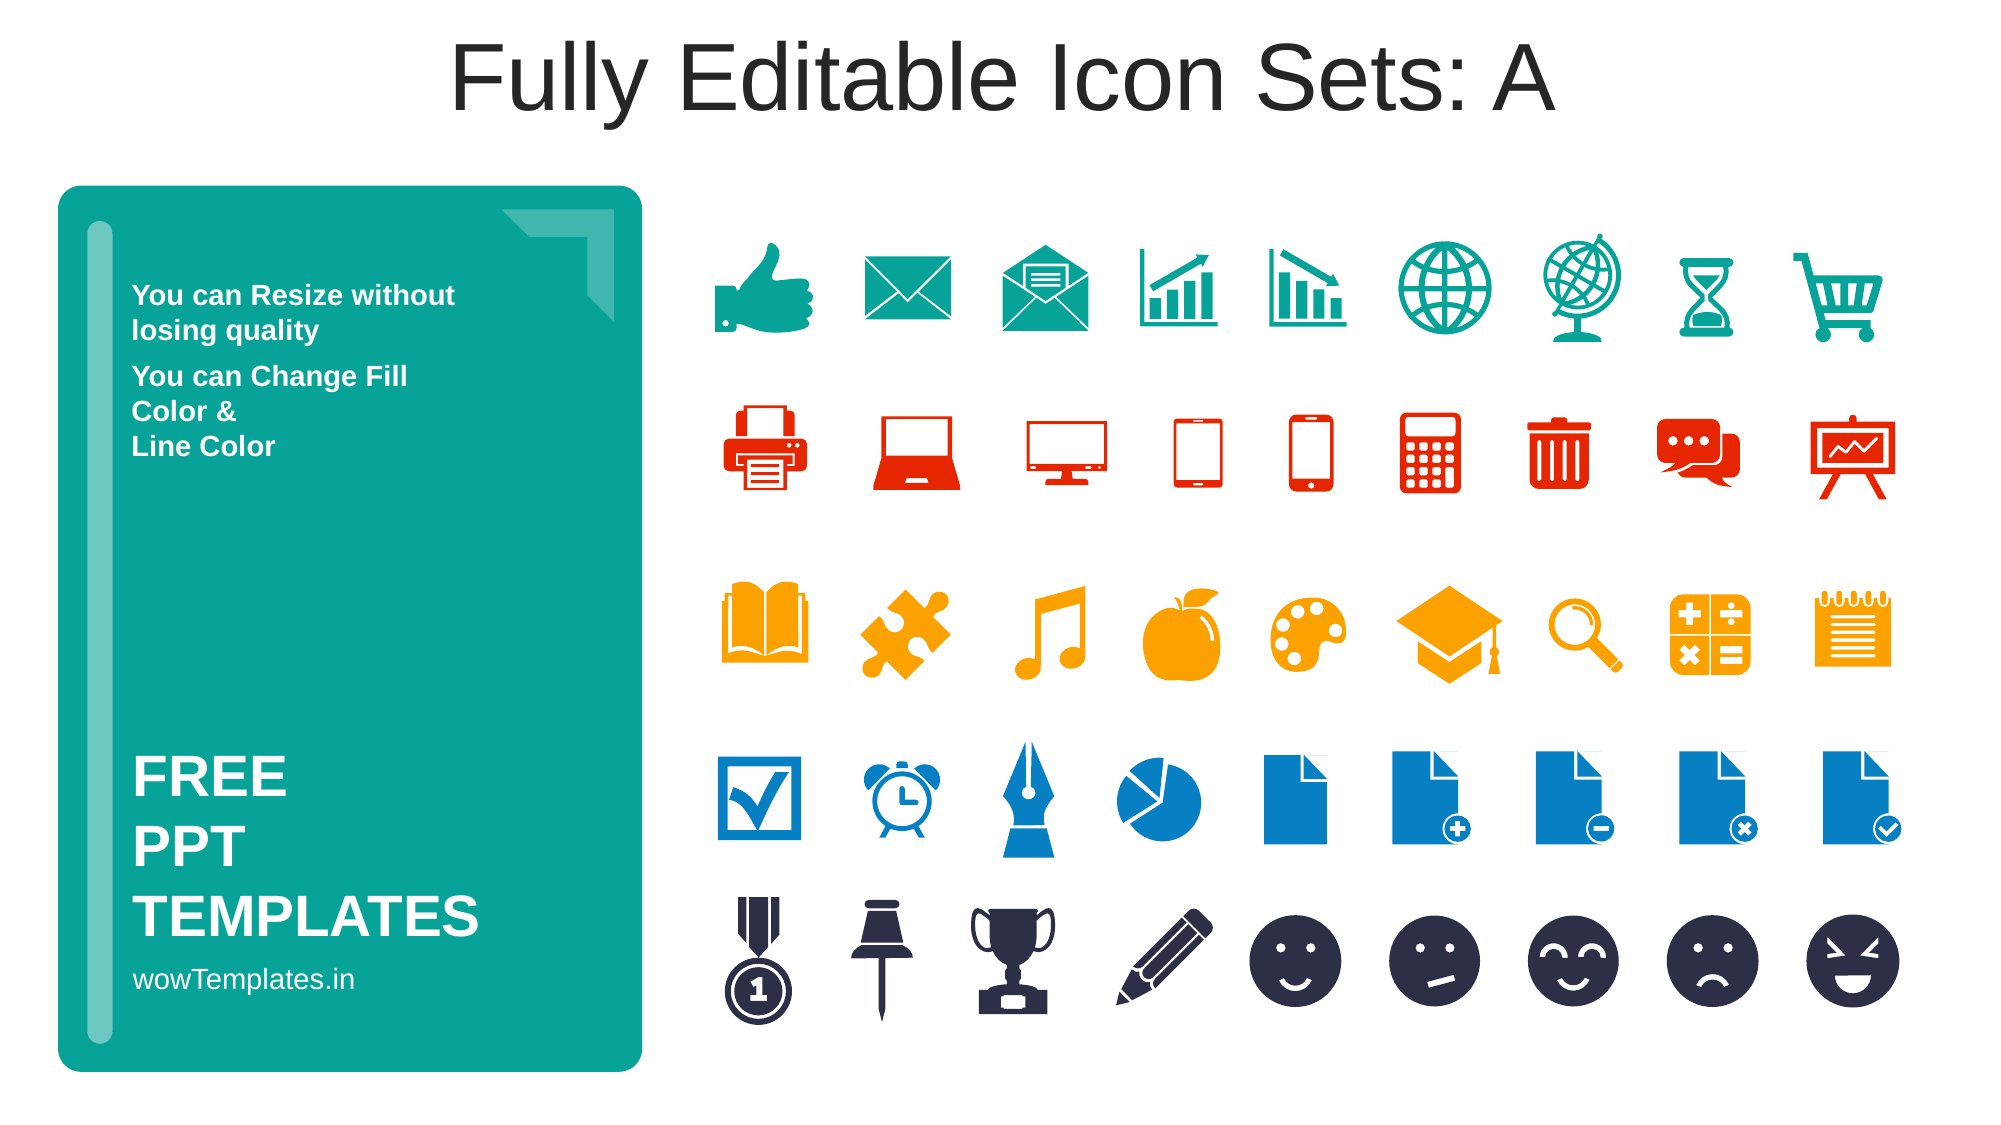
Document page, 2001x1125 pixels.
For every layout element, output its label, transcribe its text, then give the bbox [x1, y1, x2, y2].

text_box [862, 255, 954, 321]
text_box [1397, 240, 1493, 336]
text_box [1542, 232, 1623, 343]
text_box [1000, 741, 1057, 859]
text_box [1526, 416, 1592, 490]
text_box [1526, 914, 1620, 1008]
text_box [1248, 914, 1343, 1009]
text_box [1665, 914, 1760, 1009]
text_box [717, 756, 802, 841]
list Fully Editable Icon Sets: A [53, 20, 1952, 140]
text_box [1287, 413, 1335, 493]
text_box [1678, 748, 1759, 846]
text_box [1391, 748, 1472, 846]
text_box [1394, 584, 1505, 686]
text_box [1139, 248, 1219, 327]
text_box [1656, 417, 1741, 489]
text_box [1678, 256, 1735, 338]
text_box [1114, 907, 1214, 1007]
text_box [1792, 251, 1884, 344]
text_box [714, 241, 815, 334]
text_box [1263, 752, 1330, 845]
text_box [1025, 420, 1109, 487]
text_box [1668, 593, 1752, 677]
text_box [1116, 756, 1203, 843]
text_box [1141, 587, 1222, 682]
text_box [723, 896, 794, 1026]
text_box [858, 588, 953, 682]
text_box [720, 580, 810, 664]
text_box [1388, 914, 1482, 1008]
text_box [1278, 247, 1341, 320]
text_box [1014, 584, 1087, 681]
text_box [1821, 748, 1903, 846]
text_box [970, 906, 1057, 1016]
text_box [1398, 411, 1462, 495]
text_box [722, 404, 809, 492]
text_box [1268, 248, 1348, 328]
text_box [1813, 589, 1893, 668]
text_box [1172, 417, 1224, 489]
text_box [849, 898, 915, 1023]
text_box [872, 415, 962, 491]
text_box [1809, 413, 1897, 501]
text_box [862, 760, 942, 839]
text_box [1805, 913, 1901, 1009]
text_box [1547, 597, 1625, 674]
text_box [1534, 748, 1616, 846]
text_box [1269, 596, 1348, 673]
text_box [1000, 243, 1091, 332]
